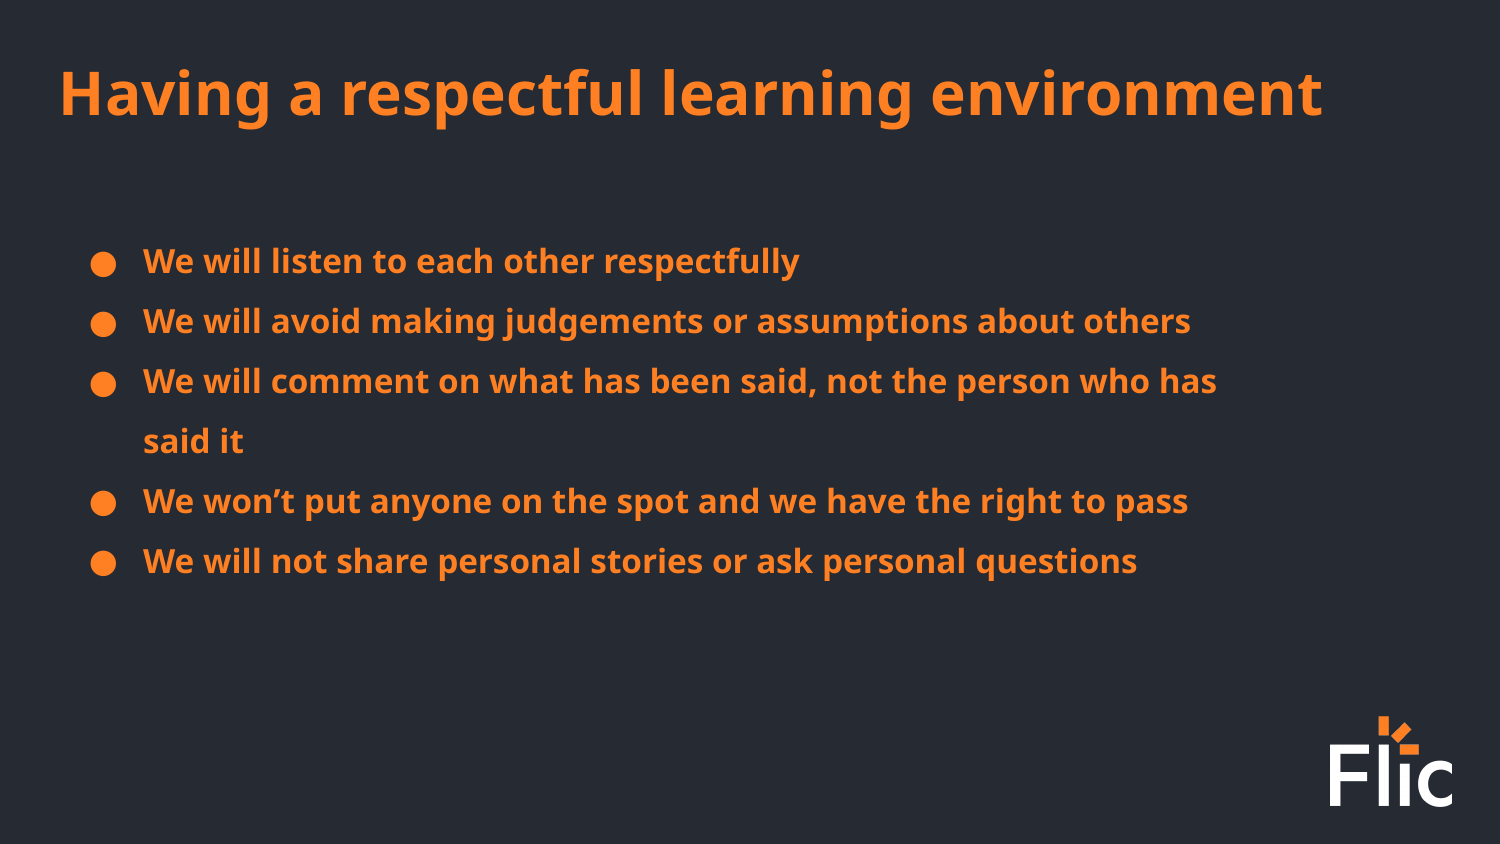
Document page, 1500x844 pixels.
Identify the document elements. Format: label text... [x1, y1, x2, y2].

picture [1330, 716, 1452, 807]
text_box Having a respectful learning environment [59, 44, 1377, 173]
text_box We will listen to each other respectfully We will avoid making judgements or assumptions about others We will comment on what has been said, not the person who has said it We won’t put anyone on the spot and we have the right to pass We will not share personal stories or ask personal questions [53, 205, 1307, 595]
